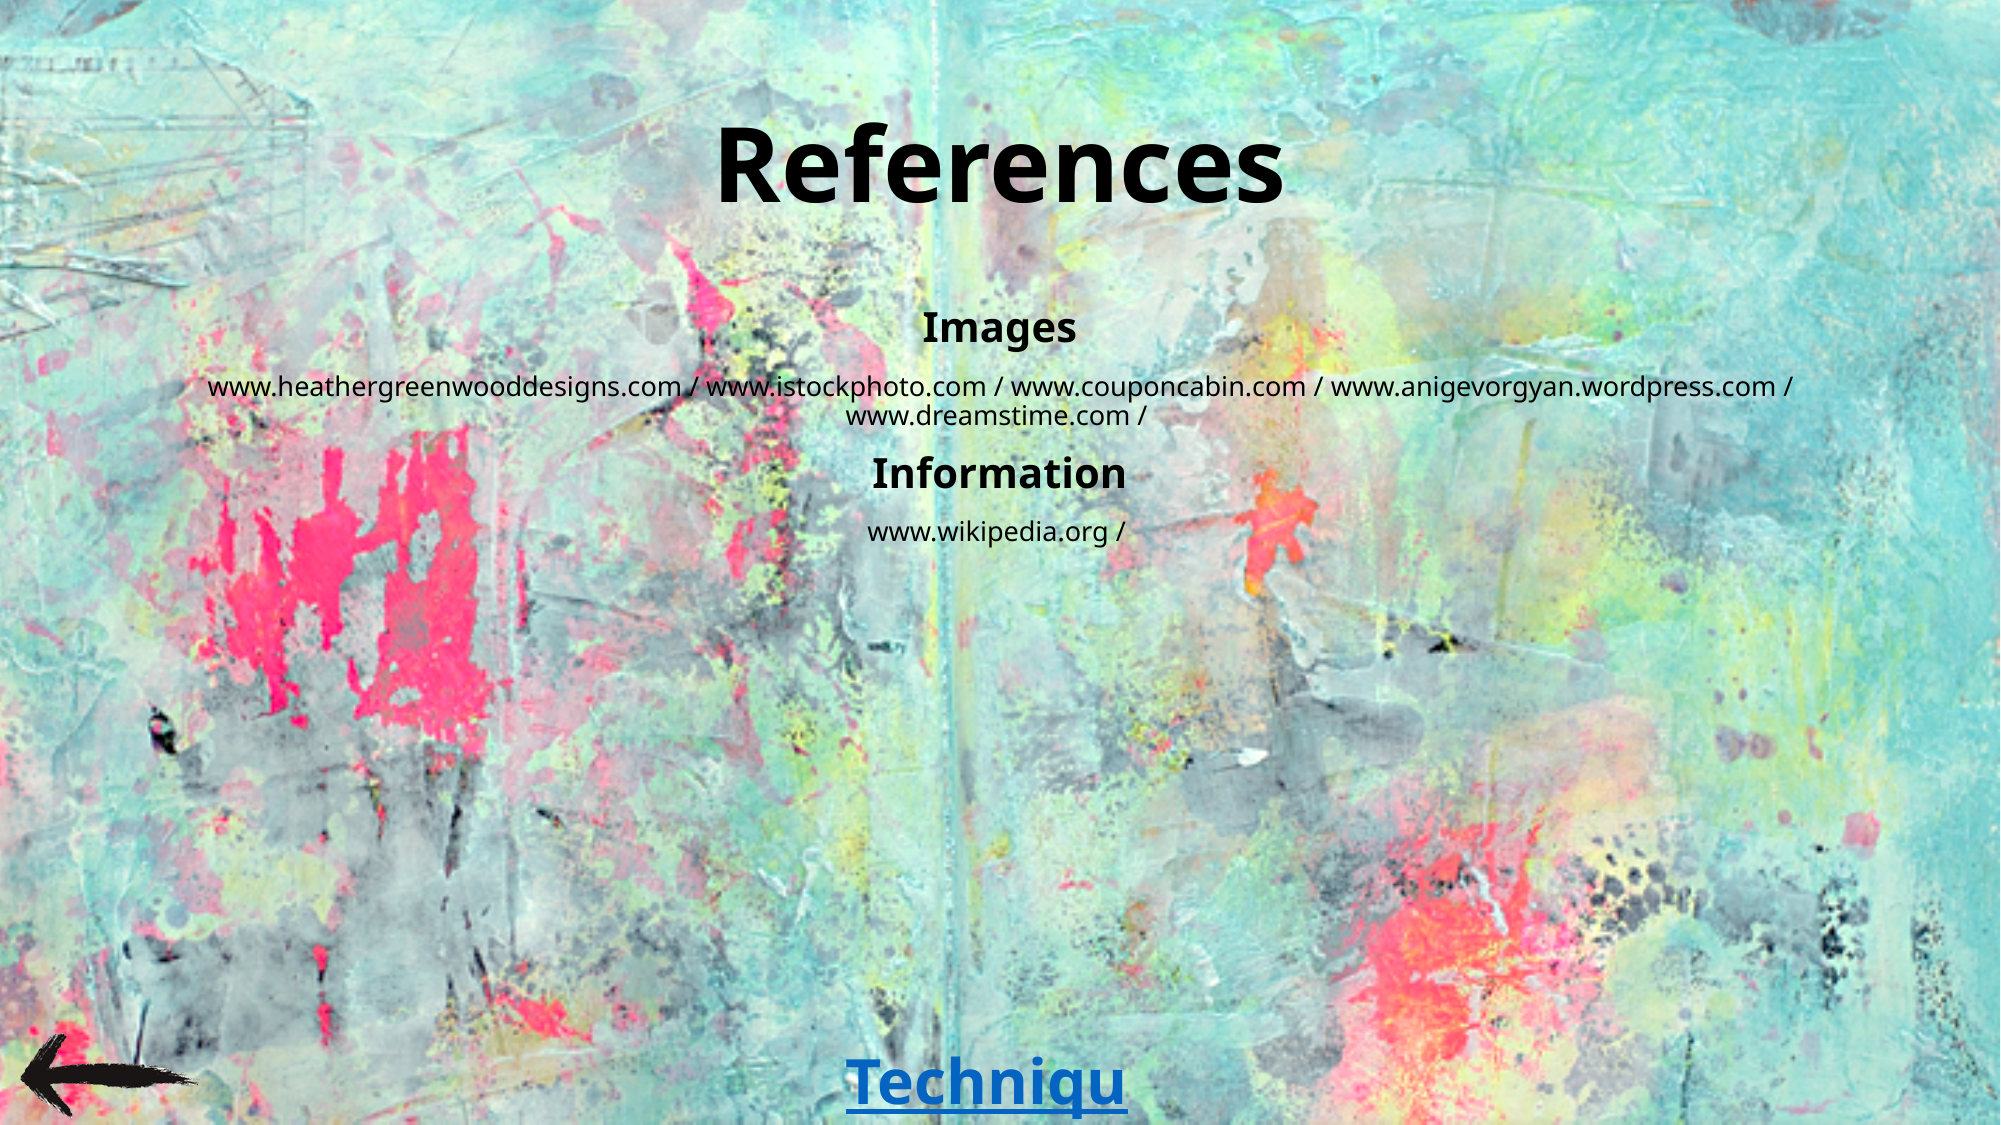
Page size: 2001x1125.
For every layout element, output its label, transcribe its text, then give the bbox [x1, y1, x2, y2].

title References [137, 59, 1863, 278]
list Images www.heathergreenwooddesigns.com / www.istockphoto.com / www.couponcabin.com / www.anigevorgyan.wordpress.com / www.dreamstime.com / Information www.wikipedia.org / [137, 299, 1863, 1014]
picture [0, 0, 2001, 1125]
text_box Techniques [830, 1034, 1169, 1125]
